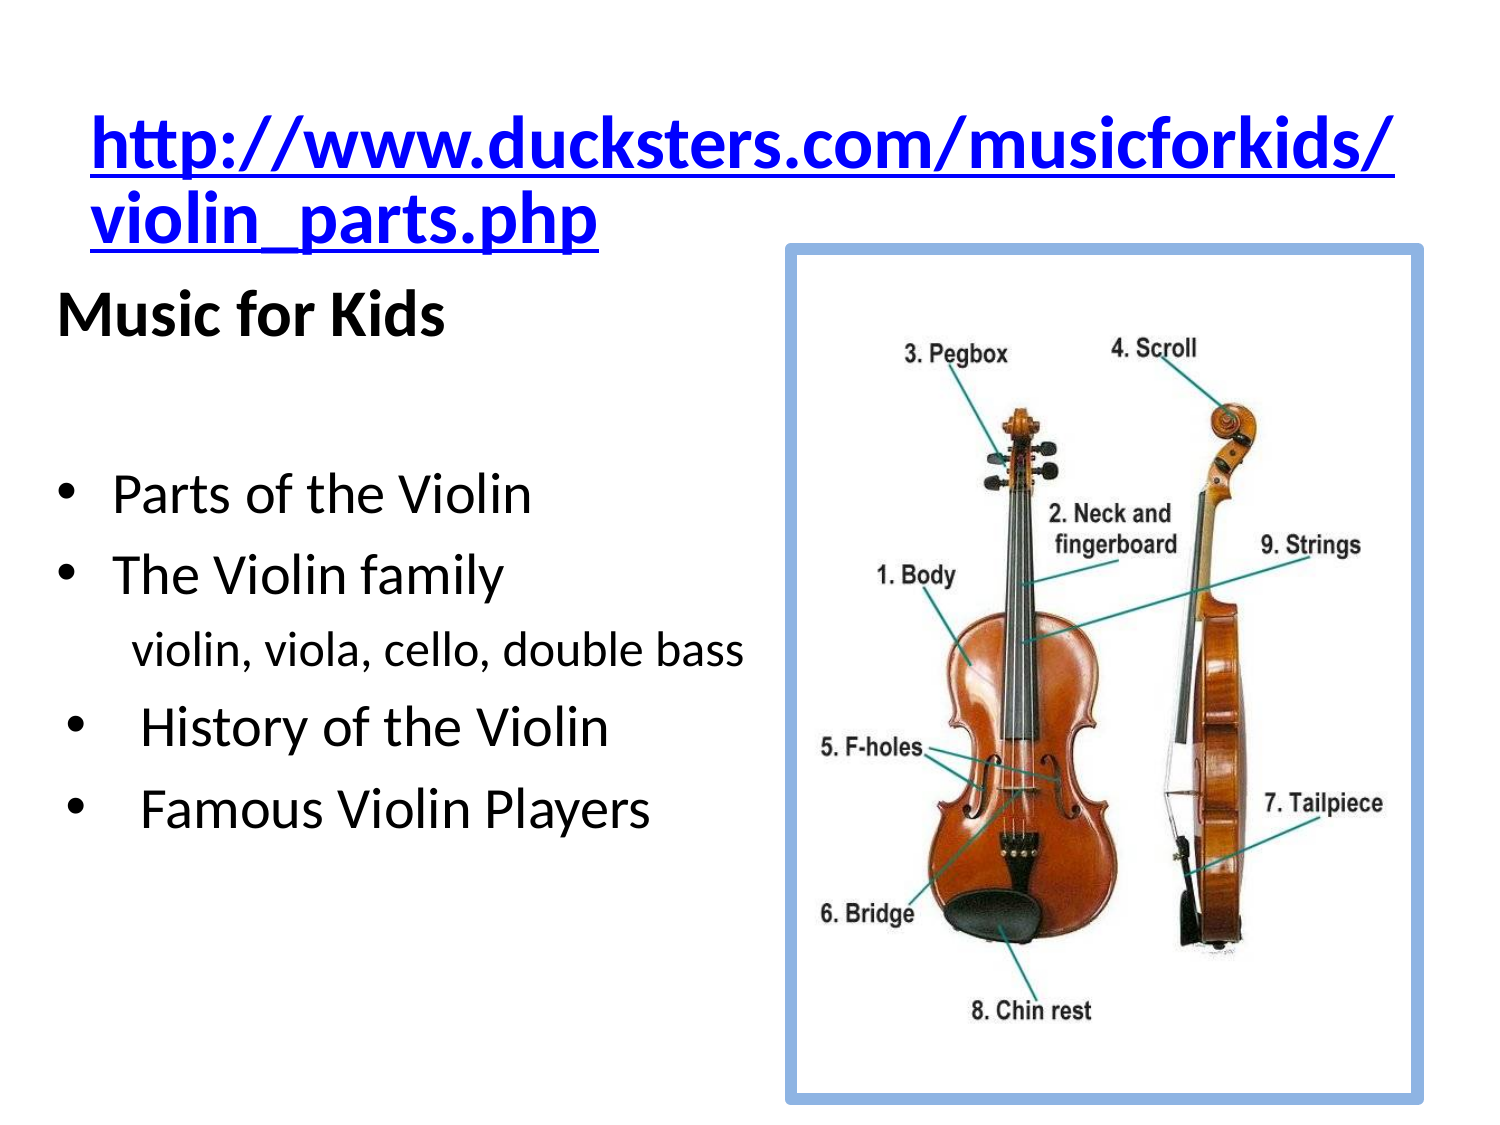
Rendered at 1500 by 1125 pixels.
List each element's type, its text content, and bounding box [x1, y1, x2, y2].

title http://www.ducksters.com/musicforkids/violin_parts.php [75, 45, 1425, 233]
picture [796, 255, 1412, 1094]
list Music for Kids Parts of the Violin The Violin family violin, viola, cello, double bass History of the Violin Famous Violin Players [41, 262, 785, 1005]
